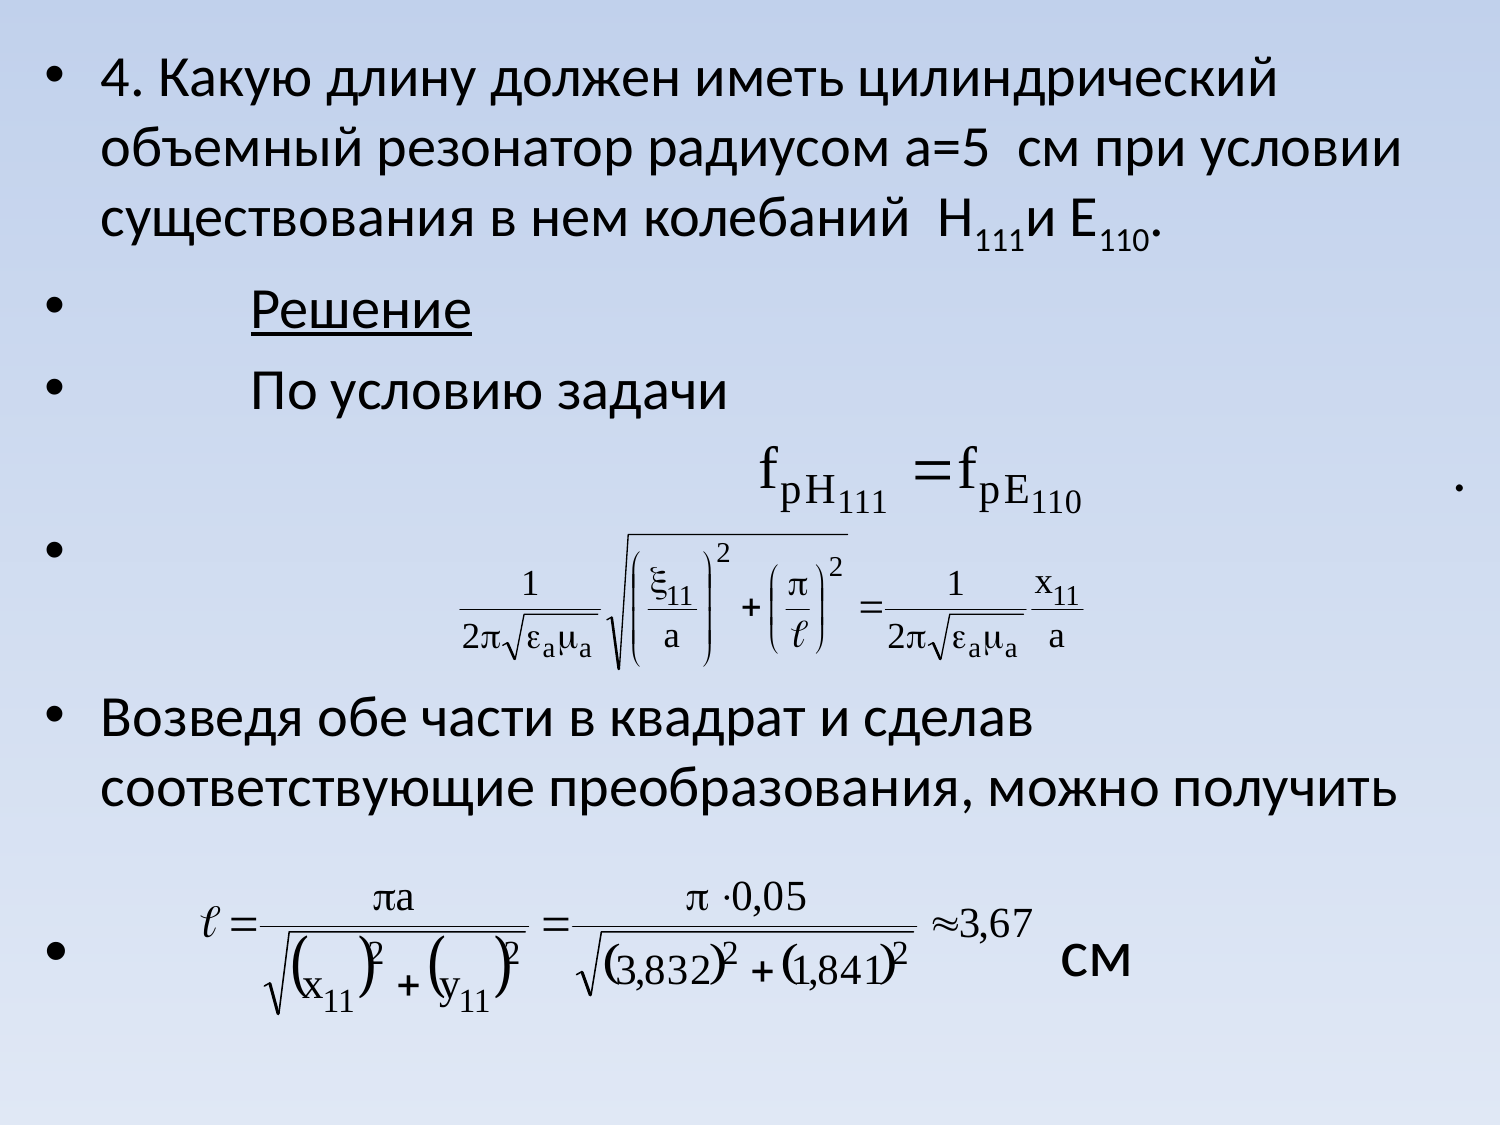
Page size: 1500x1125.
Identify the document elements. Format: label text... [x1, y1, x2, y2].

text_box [749, 432, 1097, 523]
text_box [193, 869, 1038, 1024]
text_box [454, 526, 1090, 677]
list 4. Какую длину должен иметь цилиндрический объемный резонатор радиусом a=5 см при условии существования в нем колебаний H111и E110. Решение По условию задачи . Возведя обе части в квадрат и сделав соответствующие преобразования, можно получить см [29, 30, 1483, 1094]
